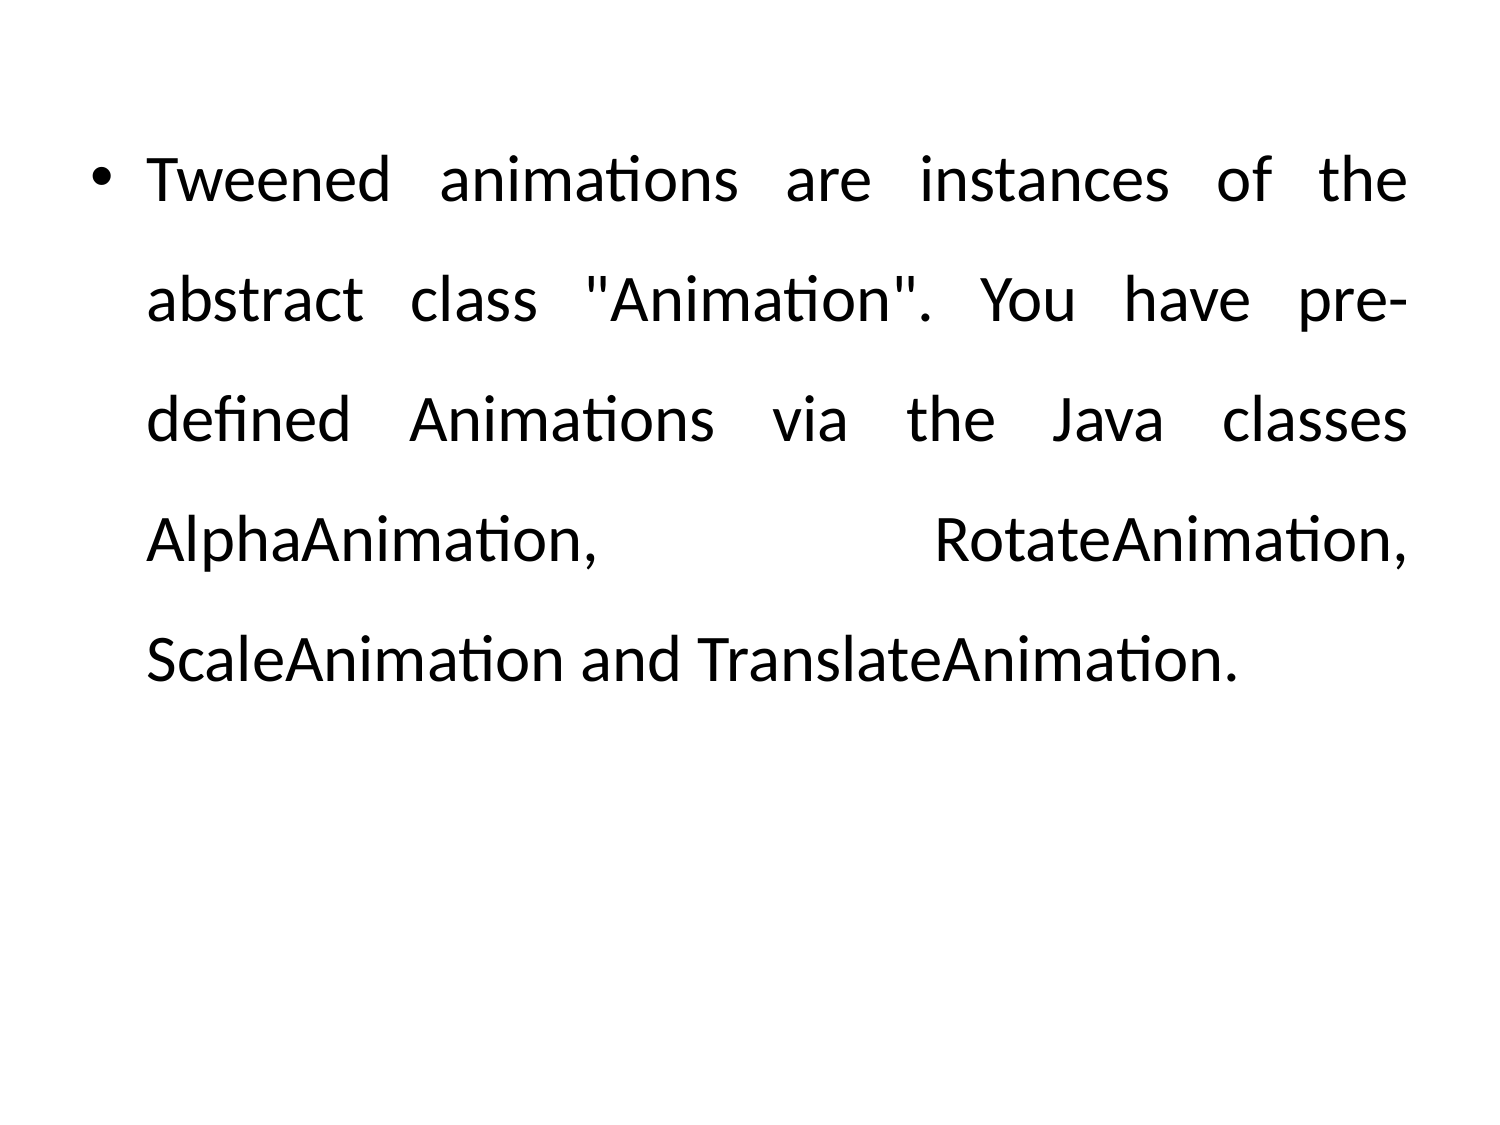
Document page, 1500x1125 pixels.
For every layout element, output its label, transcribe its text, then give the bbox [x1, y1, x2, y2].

list Tweened animations are instances of the abstract class "Animation". You have pre-defined Animations via the Java classes AlphaAnimation, RotateAnimation, ScaleAnimation and TranslateAnimation. [75, 87, 1425, 1005]
